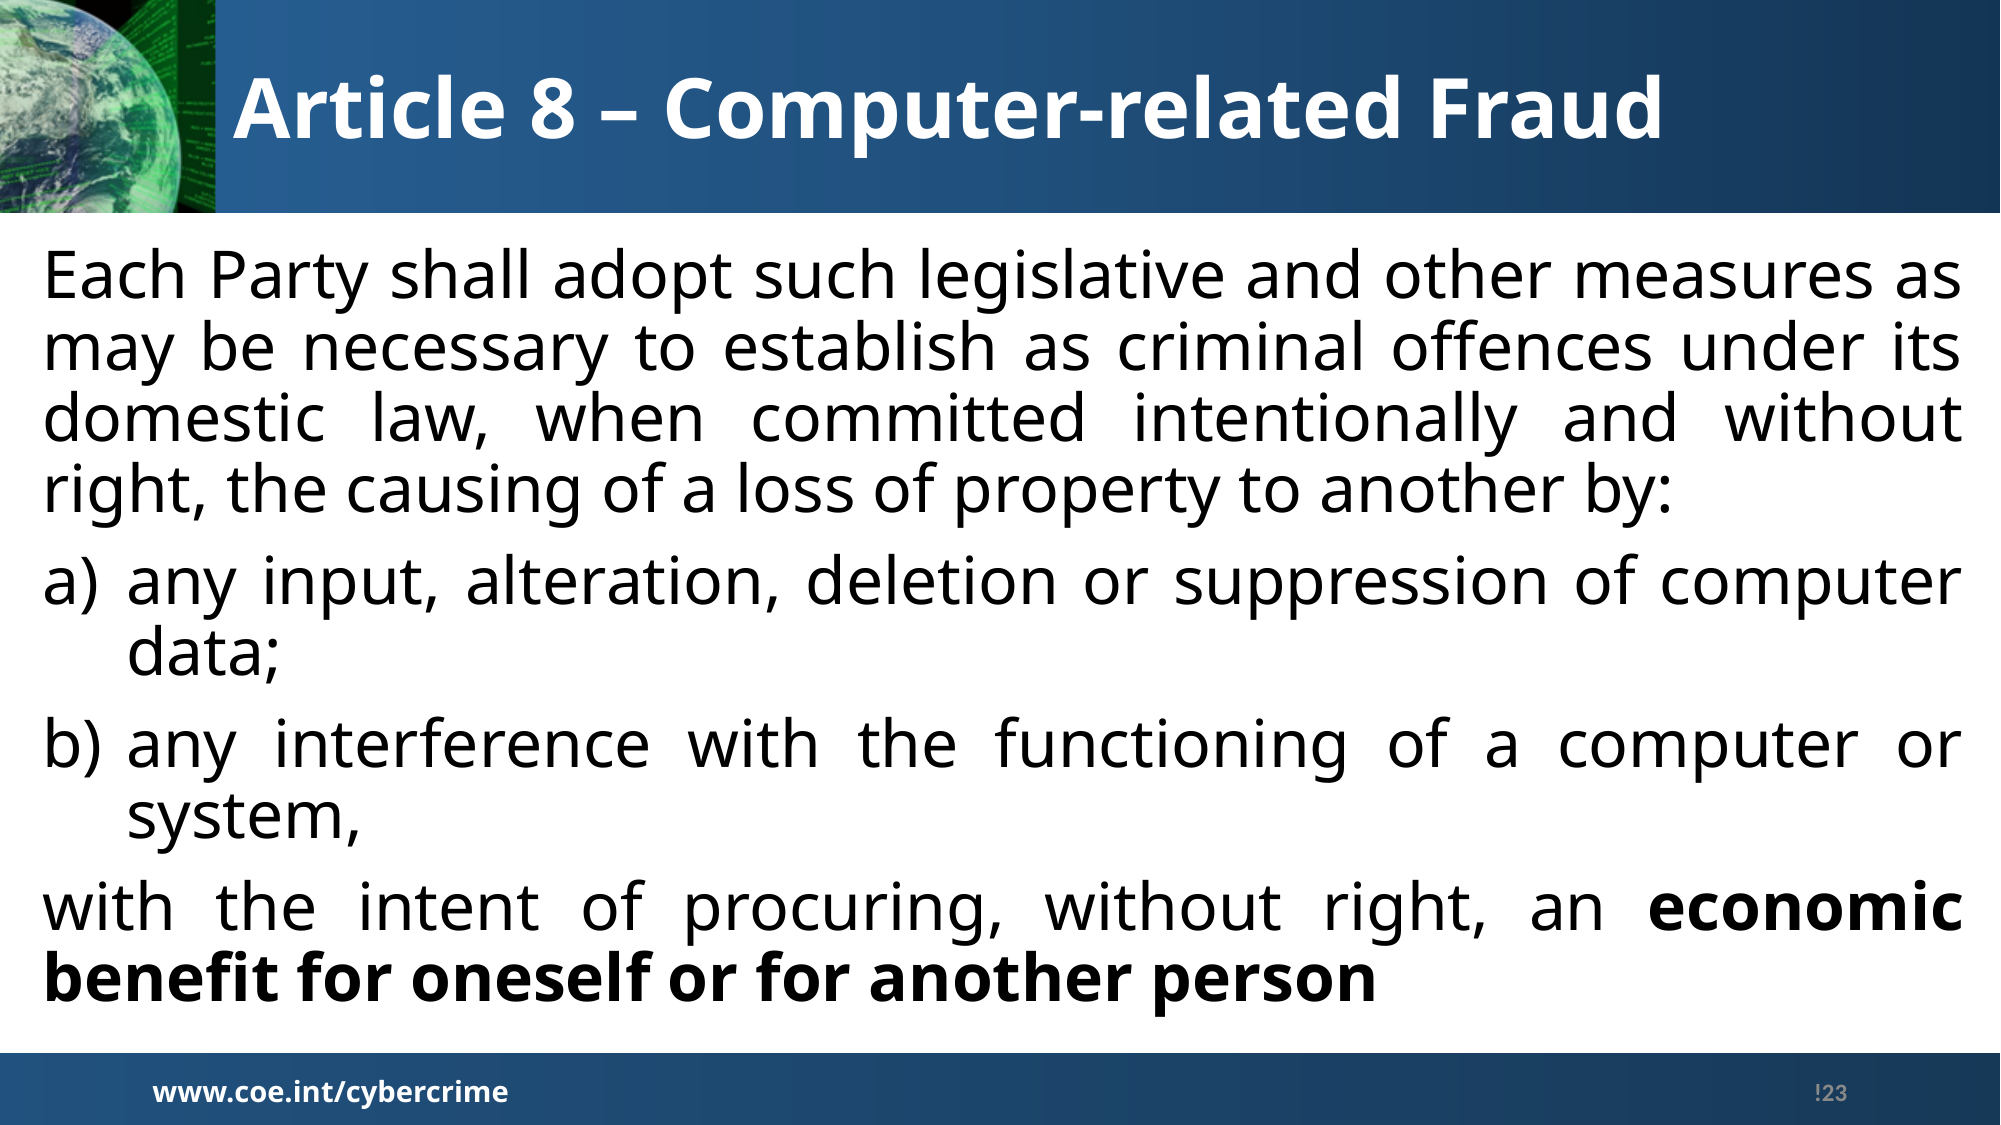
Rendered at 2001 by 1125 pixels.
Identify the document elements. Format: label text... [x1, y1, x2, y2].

list Each Party shall adopt such legislative and other measures as may be necessary to establish as criminal offences under its domestic law, when committed intentionally and without right, the causing of a loss of property to another by: any input, alteration, deletion or suppression of computer data; any interference with the functioning of a computer or system, with the intent of procuring, without right, an economic benefit for oneself or for another person [27, 234, 1980, 1031]
picture [0, 0, 2000, 213]
slide_number www.coe.int/cybercrime [137, 1061, 588, 1121]
slide_number !23 [1412, 1061, 1863, 1121]
text_box Article 8 – Computer-related Fraud [218, 77, 1940, 147]
